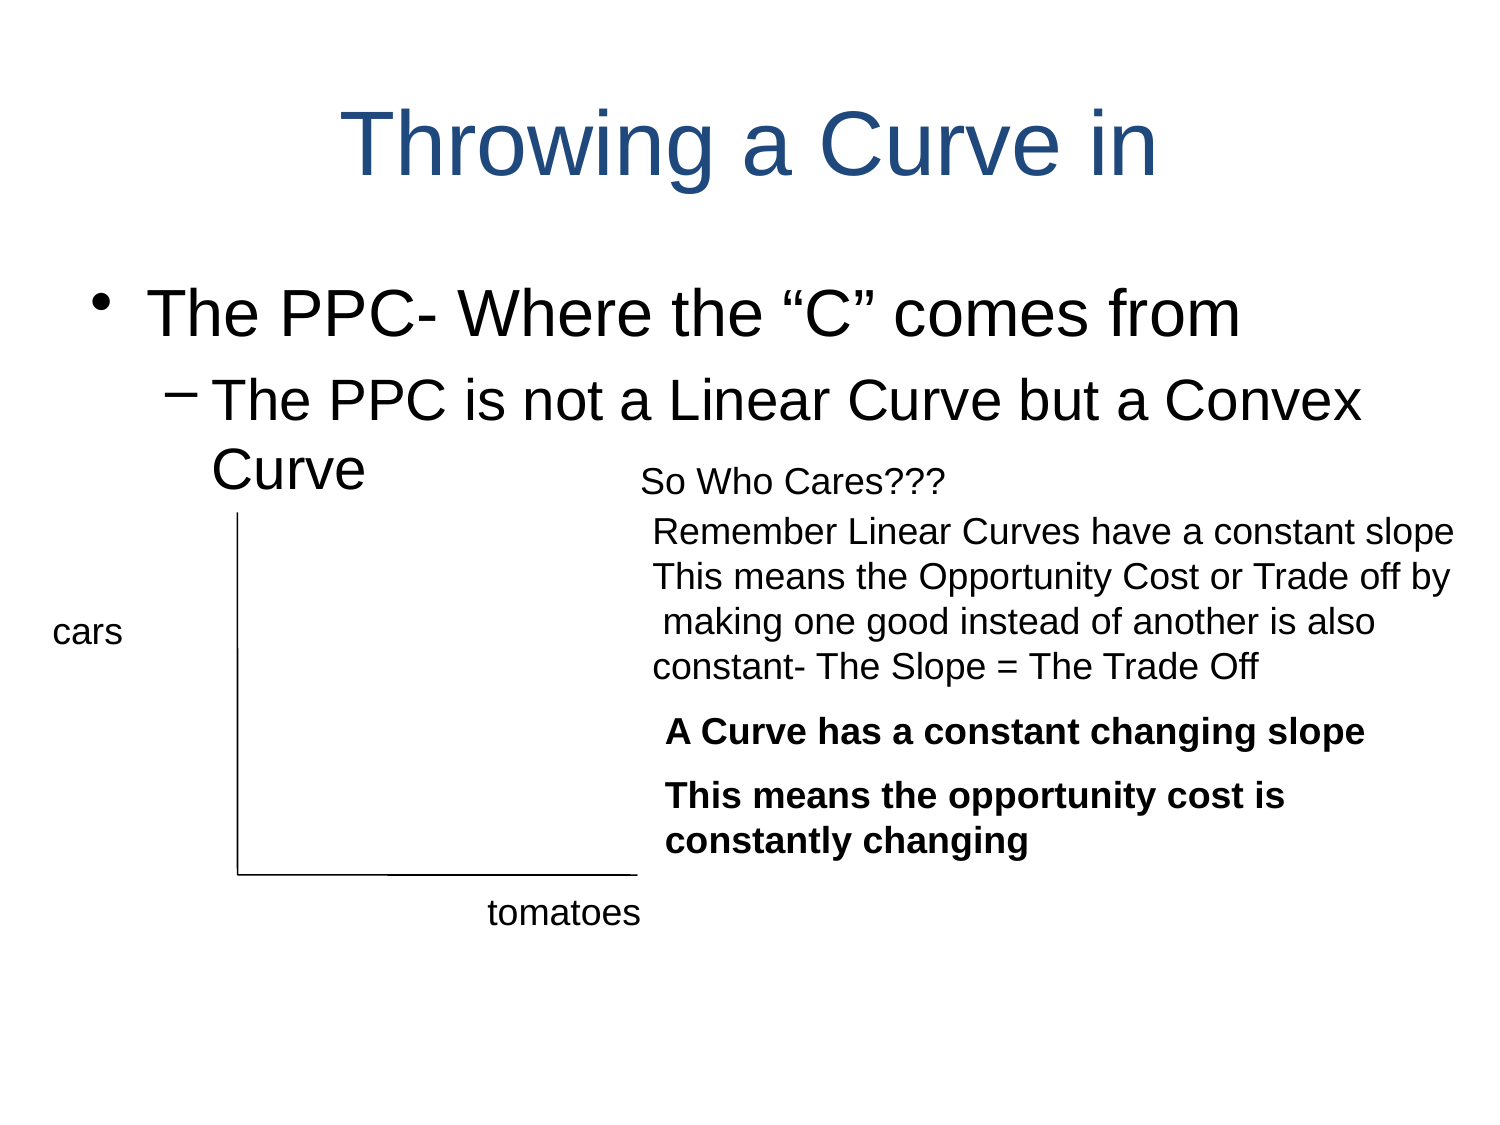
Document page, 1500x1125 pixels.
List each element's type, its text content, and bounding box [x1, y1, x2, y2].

list The PPC- Where the “C” comes from The PPC is not a Linear Curve but a Convex Curve [75, 262, 1425, 1005]
title Throwing a Curve in [75, 45, 1425, 233]
text_box cars [37, 599, 188, 660]
text_box tomatoes [472, 880, 657, 941]
text_box A Curve has a constant changing slope This means the opportunity cost is constantly changing [650, 699, 1450, 869]
text_box So Who Cares??? [625, 449, 961, 510]
text_box Remember Linear Curves have a constant slope This means the Opportunity Cost or Trade off by making one good instead of another is also constant- The Slope = The Trade Off [637, 499, 1500, 695]
